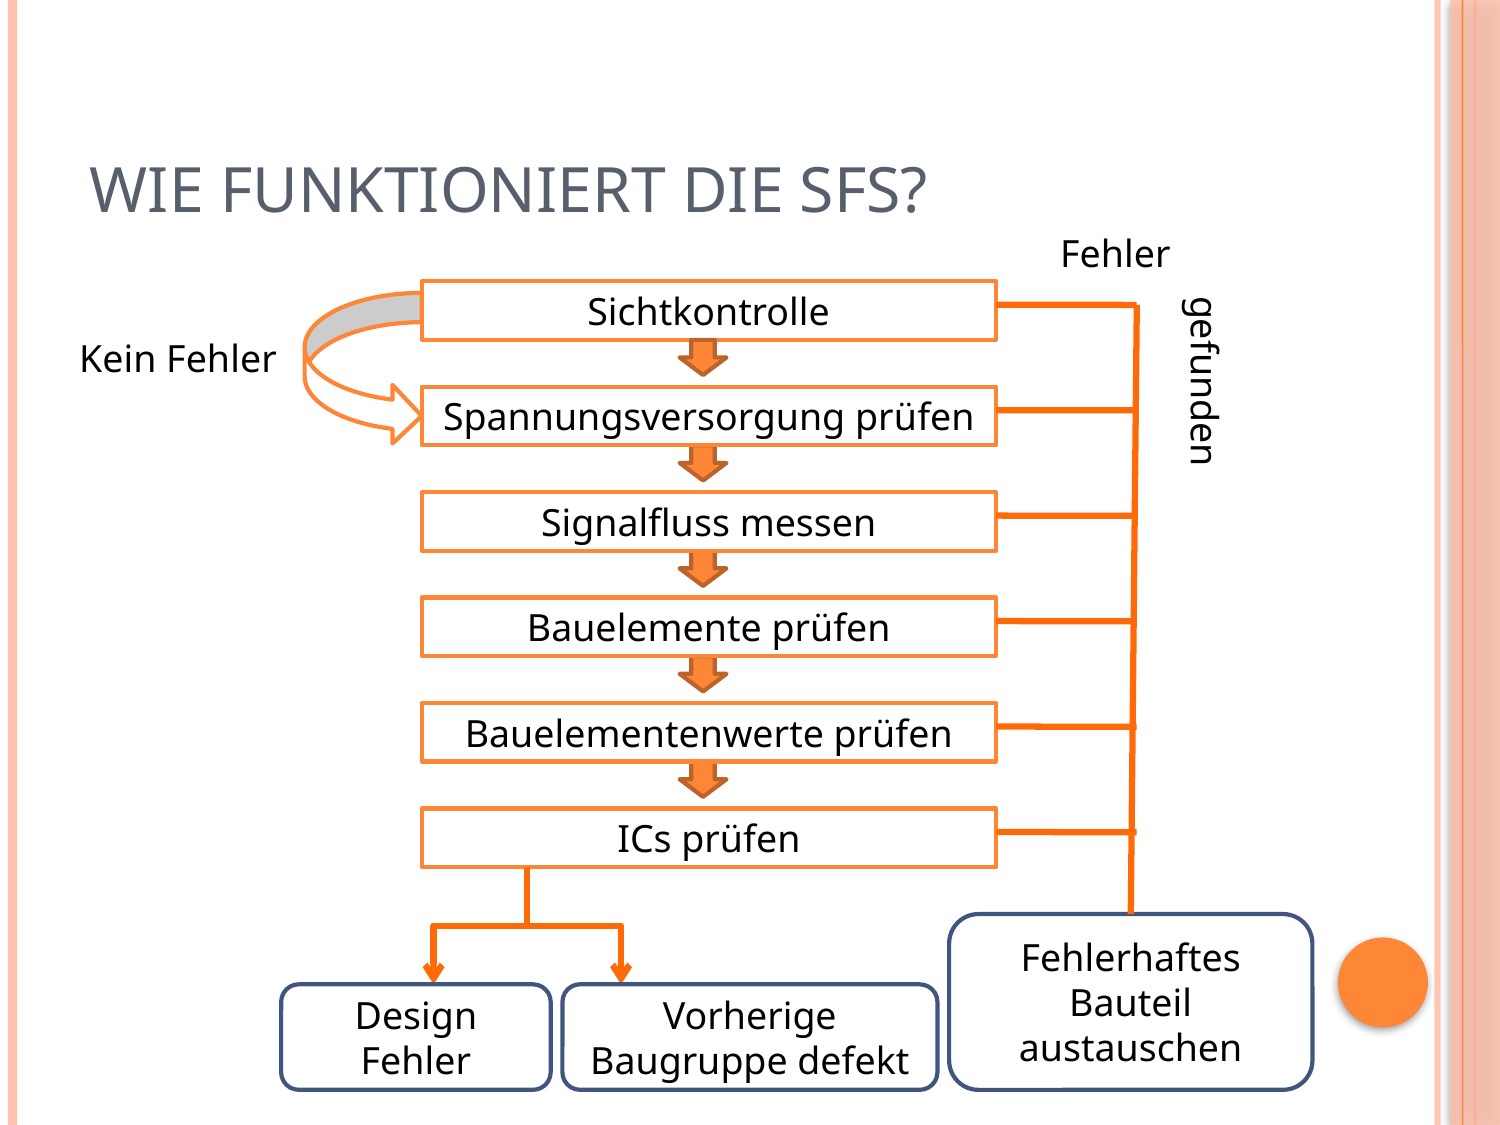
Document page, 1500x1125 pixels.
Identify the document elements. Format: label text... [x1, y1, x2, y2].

text_box [677, 553, 729, 588]
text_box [828, 605, 1439, 613]
text_box Vorherige Baugruppe defekt [560, 982, 940, 1092]
text_box [677, 337, 729, 377]
text_box Kein Fehler [64, 328, 292, 388]
text_box gefunden [1160, 281, 1236, 459]
text_box Bauelemente prüfen [420, 595, 998, 658]
text_box [677, 764, 729, 799]
text_box Fehler [1045, 222, 1186, 283]
text_box Sichtkontrolle [420, 279, 998, 342]
text_box [677, 658, 729, 694]
title Wie Funktioniert die SFS? [75, 45, 1300, 233]
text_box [515, 878, 634, 974]
text_box Spannungsversorgung prüfen [420, 385, 998, 447]
text_box Bauelementenwerte prüfen [420, 701, 998, 764]
text_box Design Fehler [279, 982, 553, 1092]
text_box Fehlerhaftes Bauteil austauschen [947, 911, 1315, 1092]
text_box ICs prüfen [420, 806, 998, 869]
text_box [421, 878, 512, 974]
text_box [677, 447, 729, 483]
text_box Signalfluss messen [420, 490, 998, 553]
text_box [302, 290, 424, 446]
